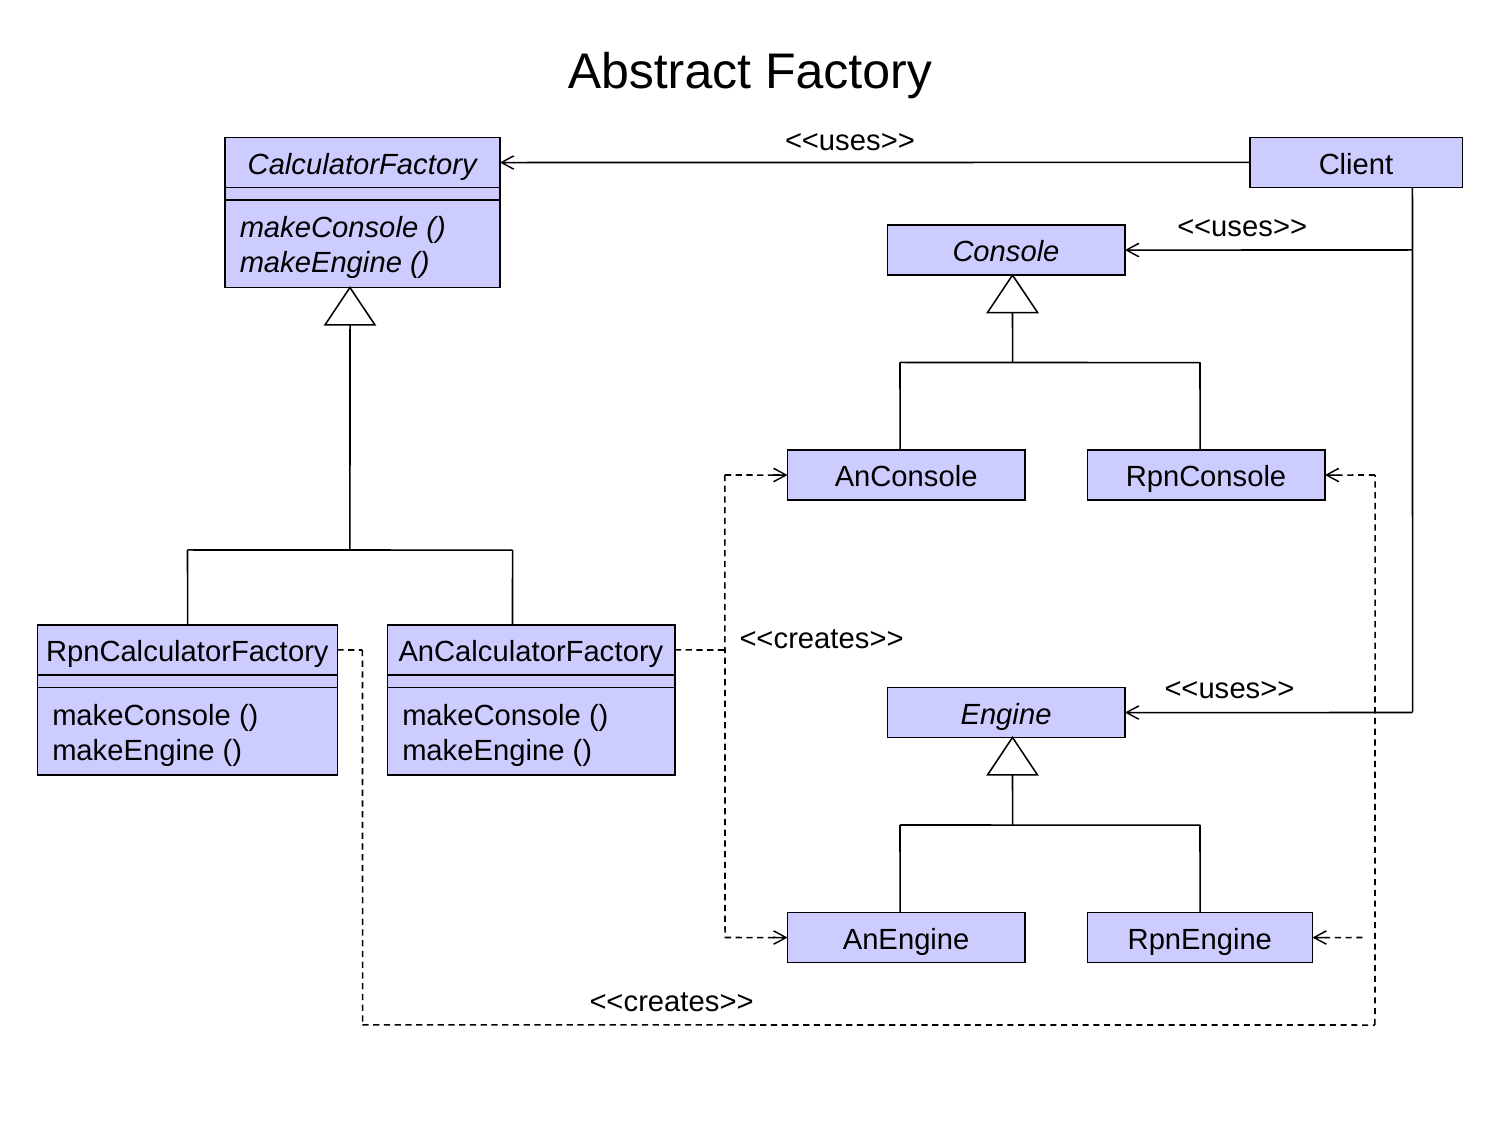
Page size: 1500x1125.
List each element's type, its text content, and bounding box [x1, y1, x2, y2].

text_box [769, 930, 788, 945]
text_box RpnConsole [1087, 450, 1325, 500]
text_box RpnCalculatorFactory [37, 624, 338, 674]
text_box AnCalculatorFactory [387, 624, 675, 674]
text_box <<uses>> [1162, 199, 1322, 250]
text_box <<creates>> [724, 612, 919, 663]
text_box AnConsole [787, 450, 1025, 500]
text_box Engine [887, 687, 1125, 738]
text_box [987, 275, 1038, 313]
text_box RpnEngine [1087, 912, 1313, 963]
text_box [499, 155, 770, 170]
text_box makeConsole () makeEngine () [387, 688, 675, 775]
text_box makeConsole () makeEngine () [225, 200, 500, 288]
text_box [37, 674, 338, 688]
text_box [769, 467, 788, 483]
text_box Console [887, 224, 1125, 275]
text_box [324, 287, 376, 325]
text_box [1125, 242, 1413, 258]
text_box [1324, 467, 1342, 483]
text_box [987, 737, 1038, 775]
text_box <<creates>> [574, 974, 769, 1025]
text_box [1312, 930, 1330, 945]
text_box [387, 674, 675, 688]
text_box CalculatorFactory [225, 137, 500, 187]
text_box <<uses>> [1149, 662, 1310, 713]
text_box [1125, 705, 1149, 720]
title Abstract Factory [112, 0, 1388, 138]
text_box makeConsole () makeEngine () [37, 688, 338, 775]
text_box AnEngine [787, 912, 1025, 963]
text_box [225, 187, 500, 200]
text_box <<uses>> [770, 114, 930, 164]
text_box Client [1249, 137, 1463, 188]
